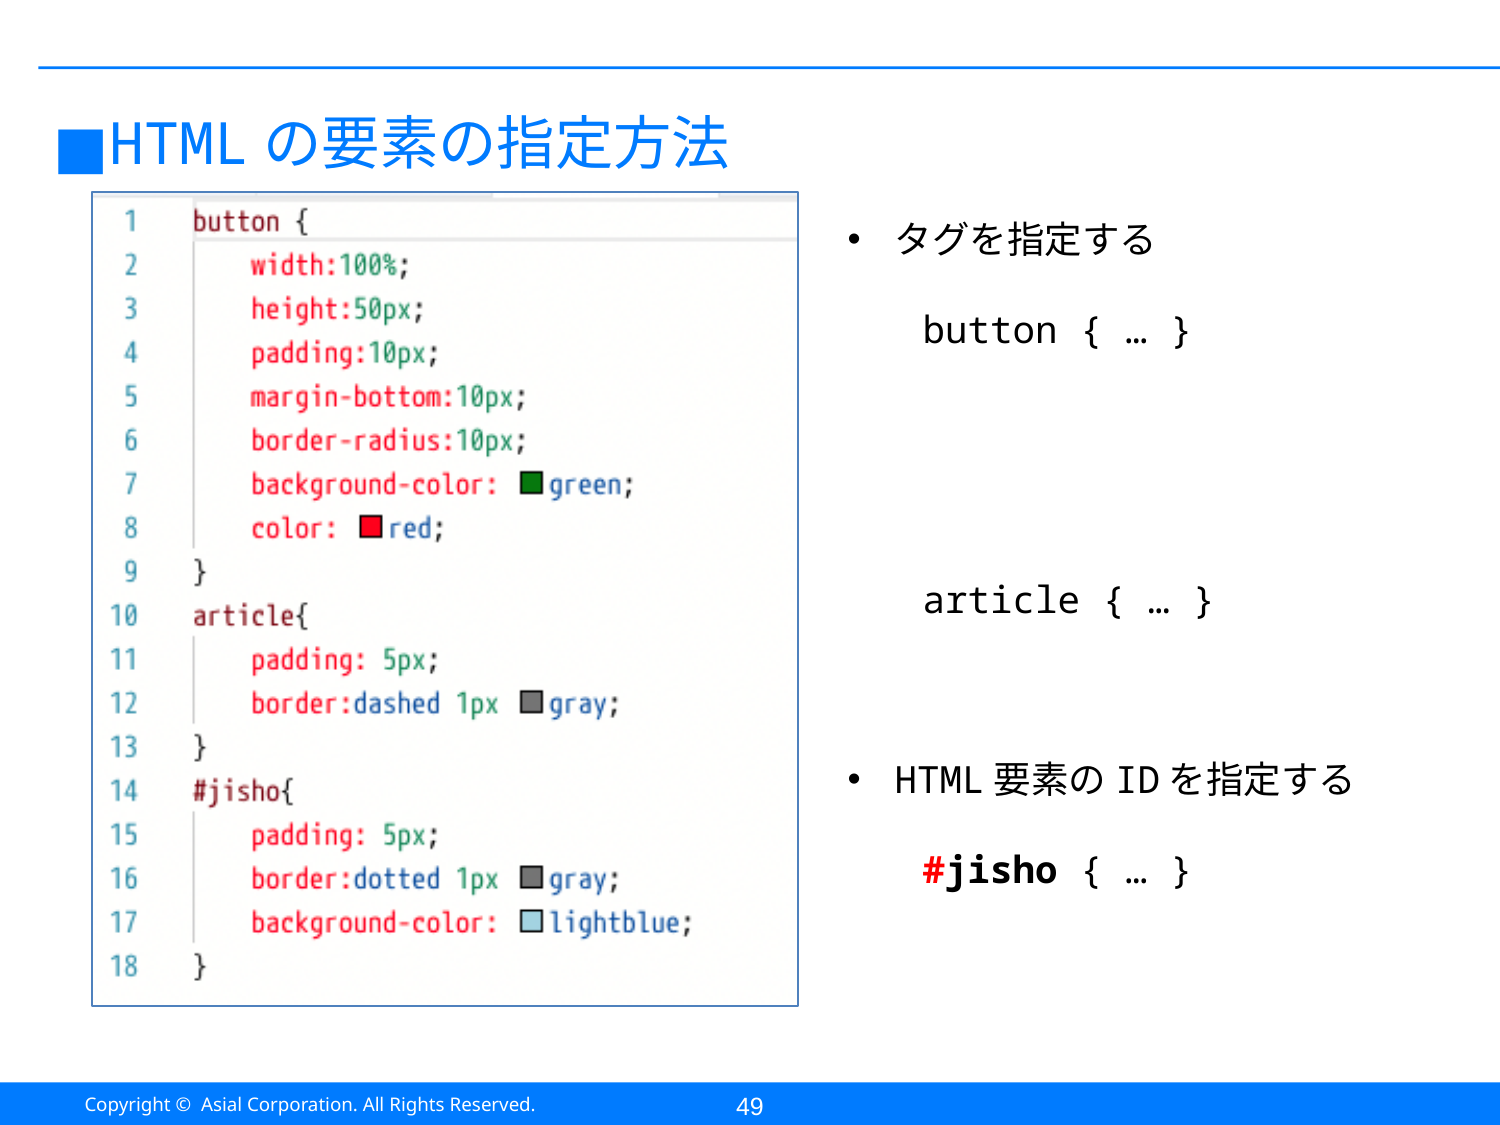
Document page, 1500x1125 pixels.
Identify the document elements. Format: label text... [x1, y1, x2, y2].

slide_number 49 [581, 1075, 919, 1125]
text_box タグを指定する button { … } article { … } HTML要素のIDを指定する #jisho { … } [832, 208, 1412, 898]
picture [92, 192, 798, 1006]
list HTMLの要素の指定方法 [38, 84, 1459, 988]
